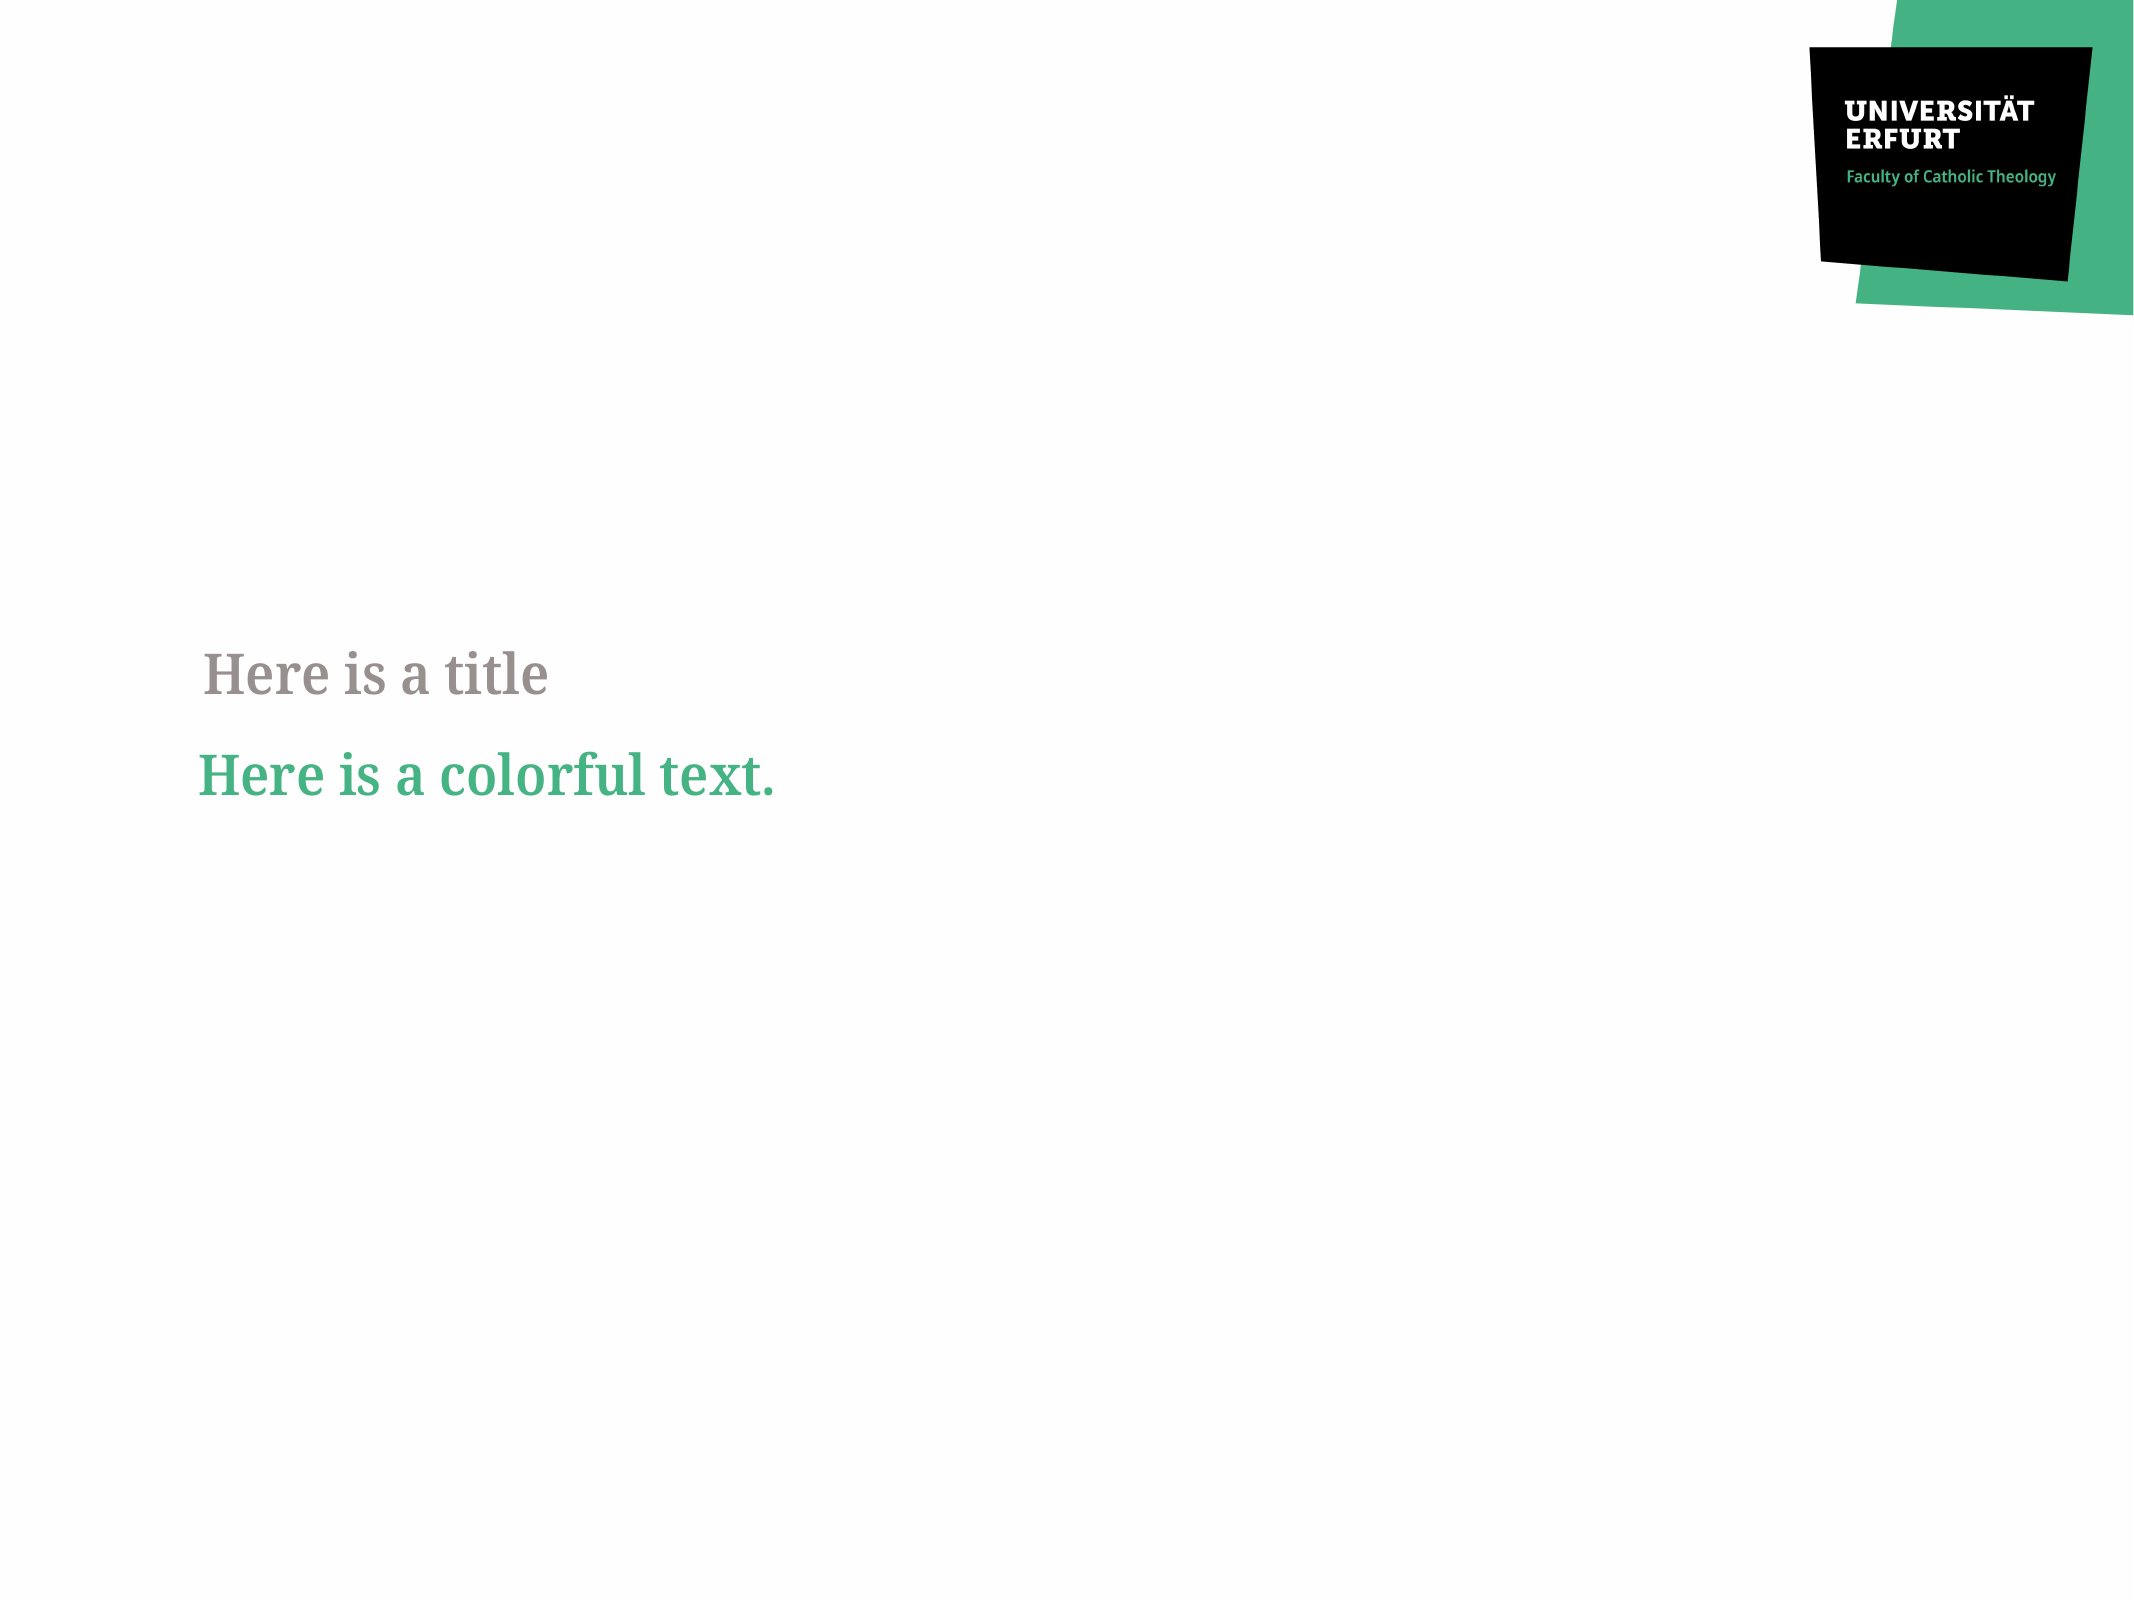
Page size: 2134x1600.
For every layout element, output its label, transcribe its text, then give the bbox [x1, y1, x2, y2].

text_box Here is a colorful text. [190, 730, 1323, 815]
text_box Here is a title [195, 629, 1328, 714]
picture [0, 0, 2134, 1600]
